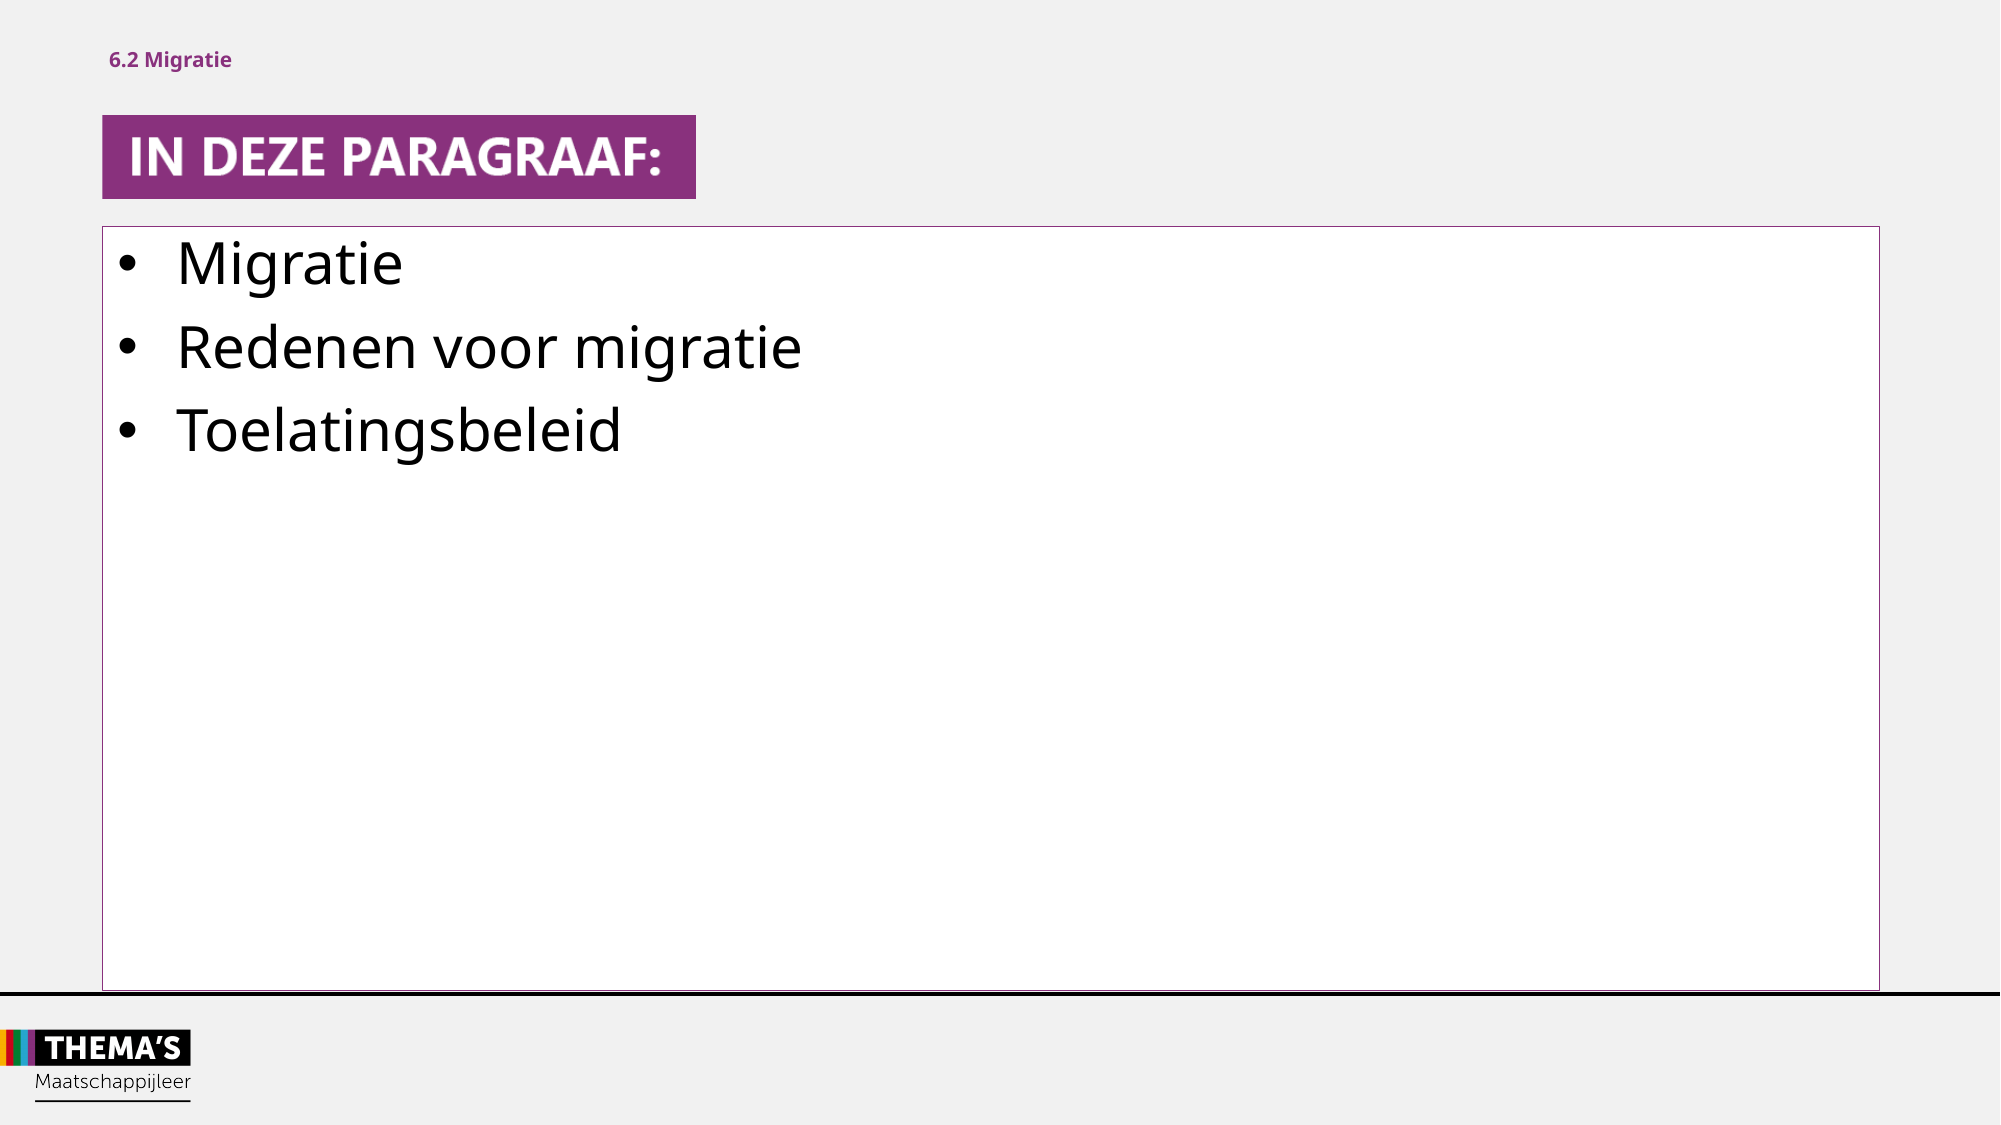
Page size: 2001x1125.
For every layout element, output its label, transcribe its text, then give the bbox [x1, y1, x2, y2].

list 6.2 Migratie [94, 33, 941, 88]
picture [0, 993, 203, 1125]
list Migratie Redenen voor migratie Toelatingsbeleid [102, 226, 1880, 991]
